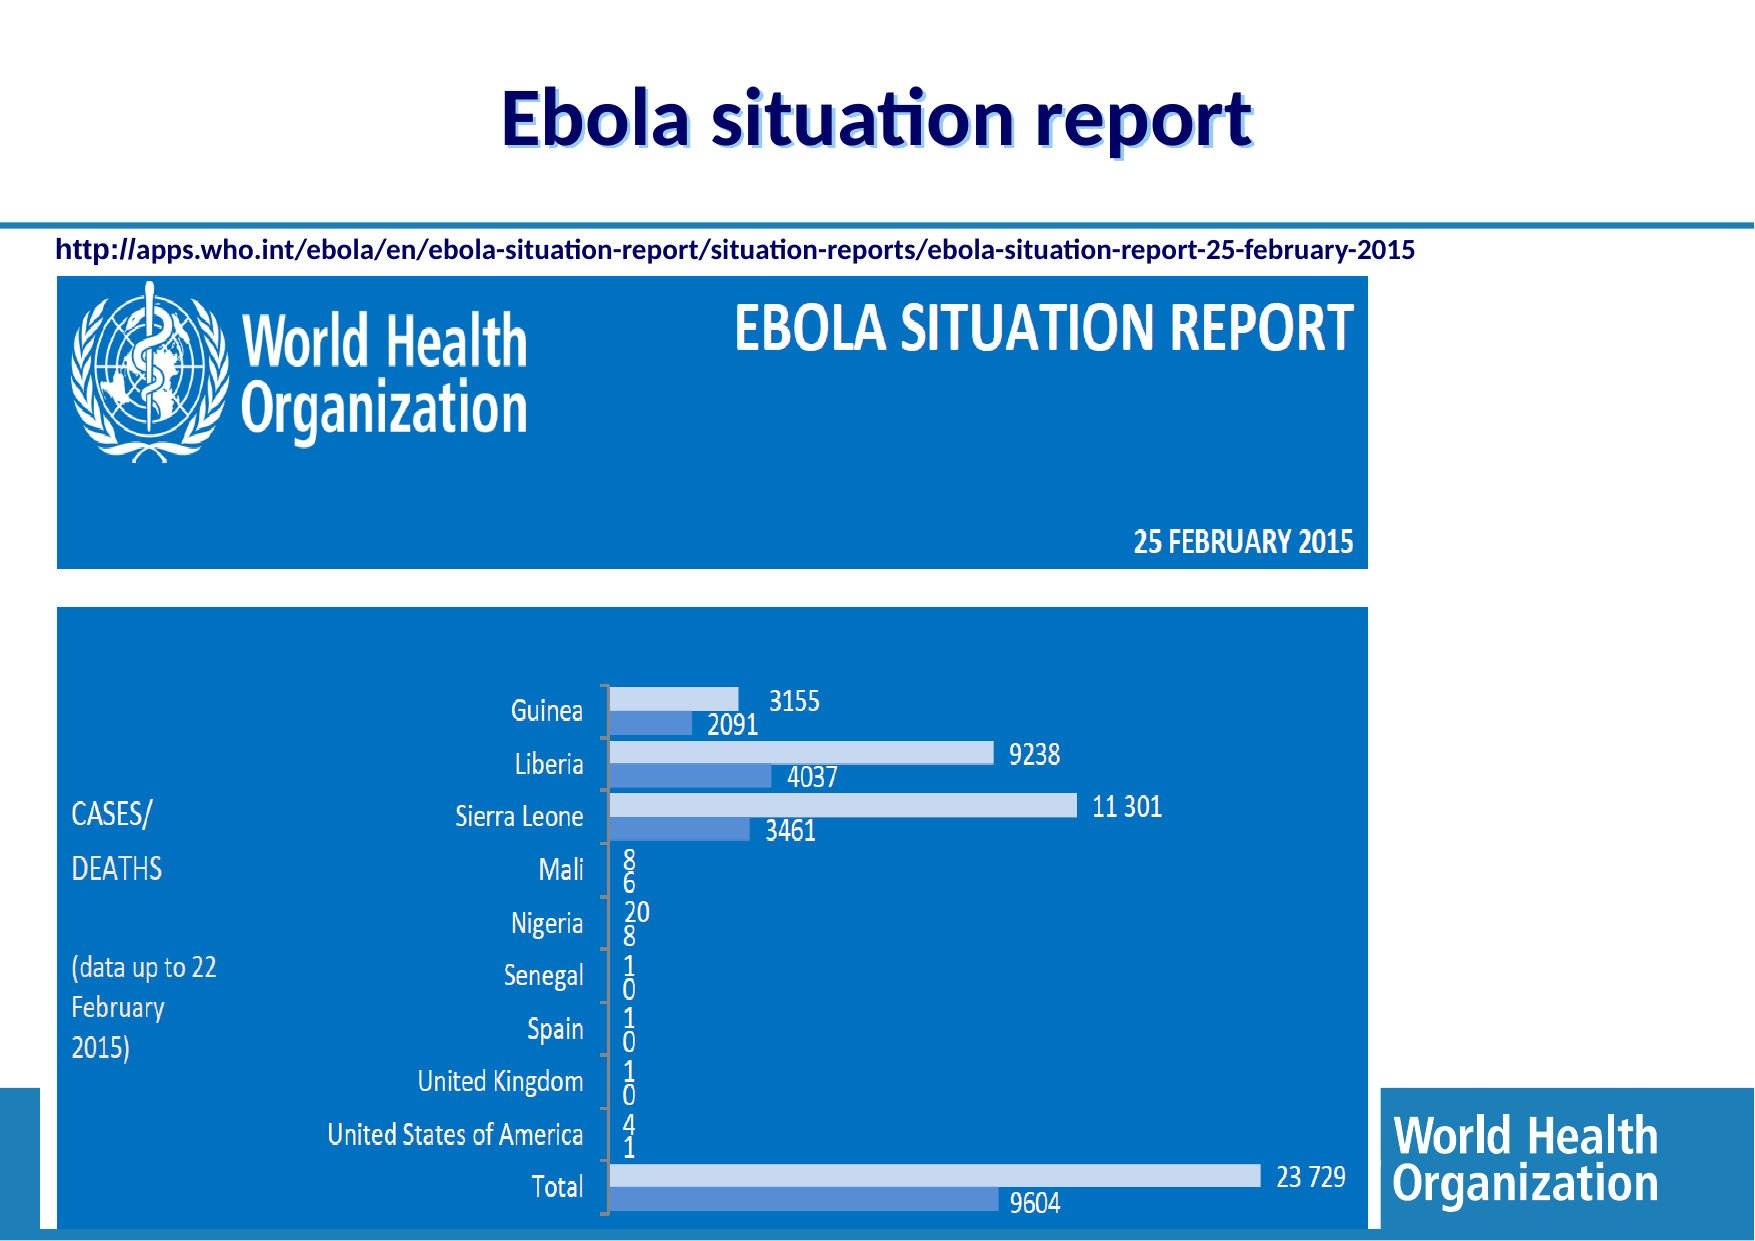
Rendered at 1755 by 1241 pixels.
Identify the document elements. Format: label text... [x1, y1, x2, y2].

text_box http://apps.who.int/ebola/en/ebola-situation-report/situation-reports/ebola-situation-report-25-february-2015 [40, 222, 1615, 273]
picture [39, 271, 1381, 1229]
title Ebola situation report [0, 0, 1755, 224]
